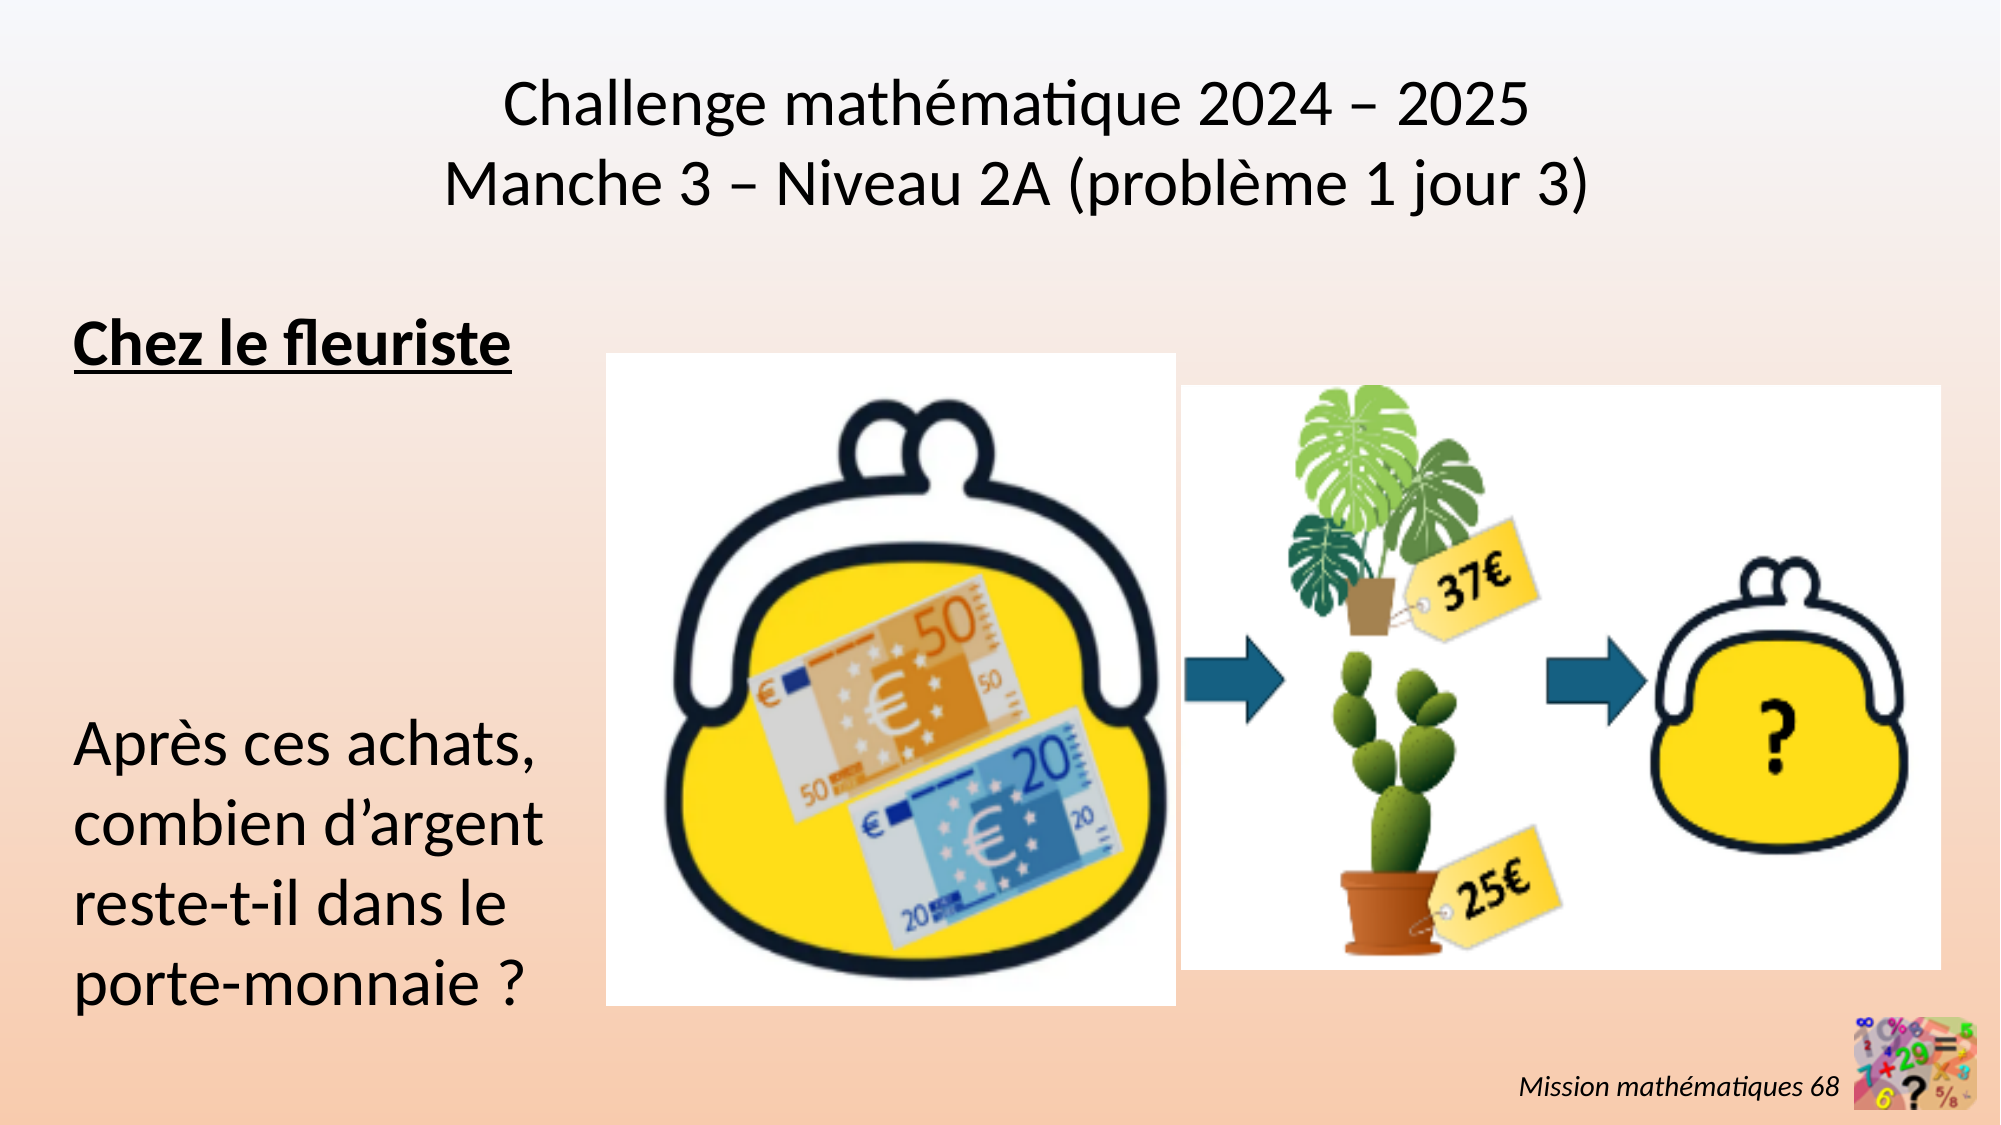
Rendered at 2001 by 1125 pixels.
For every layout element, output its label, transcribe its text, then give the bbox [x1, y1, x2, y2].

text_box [606, 353, 1942, 1006]
text_box Challenge mathématique 2024 – 2025 Manche 3 – Niveau 2A (problème 1 jour 3) Chez le fleuriste Après ces achats, combien d’argent reste-t-il dans le porte-monnaie ? [58, 51, 1977, 1026]
text_box Mission mathématiques 68 [1501, 1059, 1854, 1110]
picture [1854, 1017, 1977, 1110]
